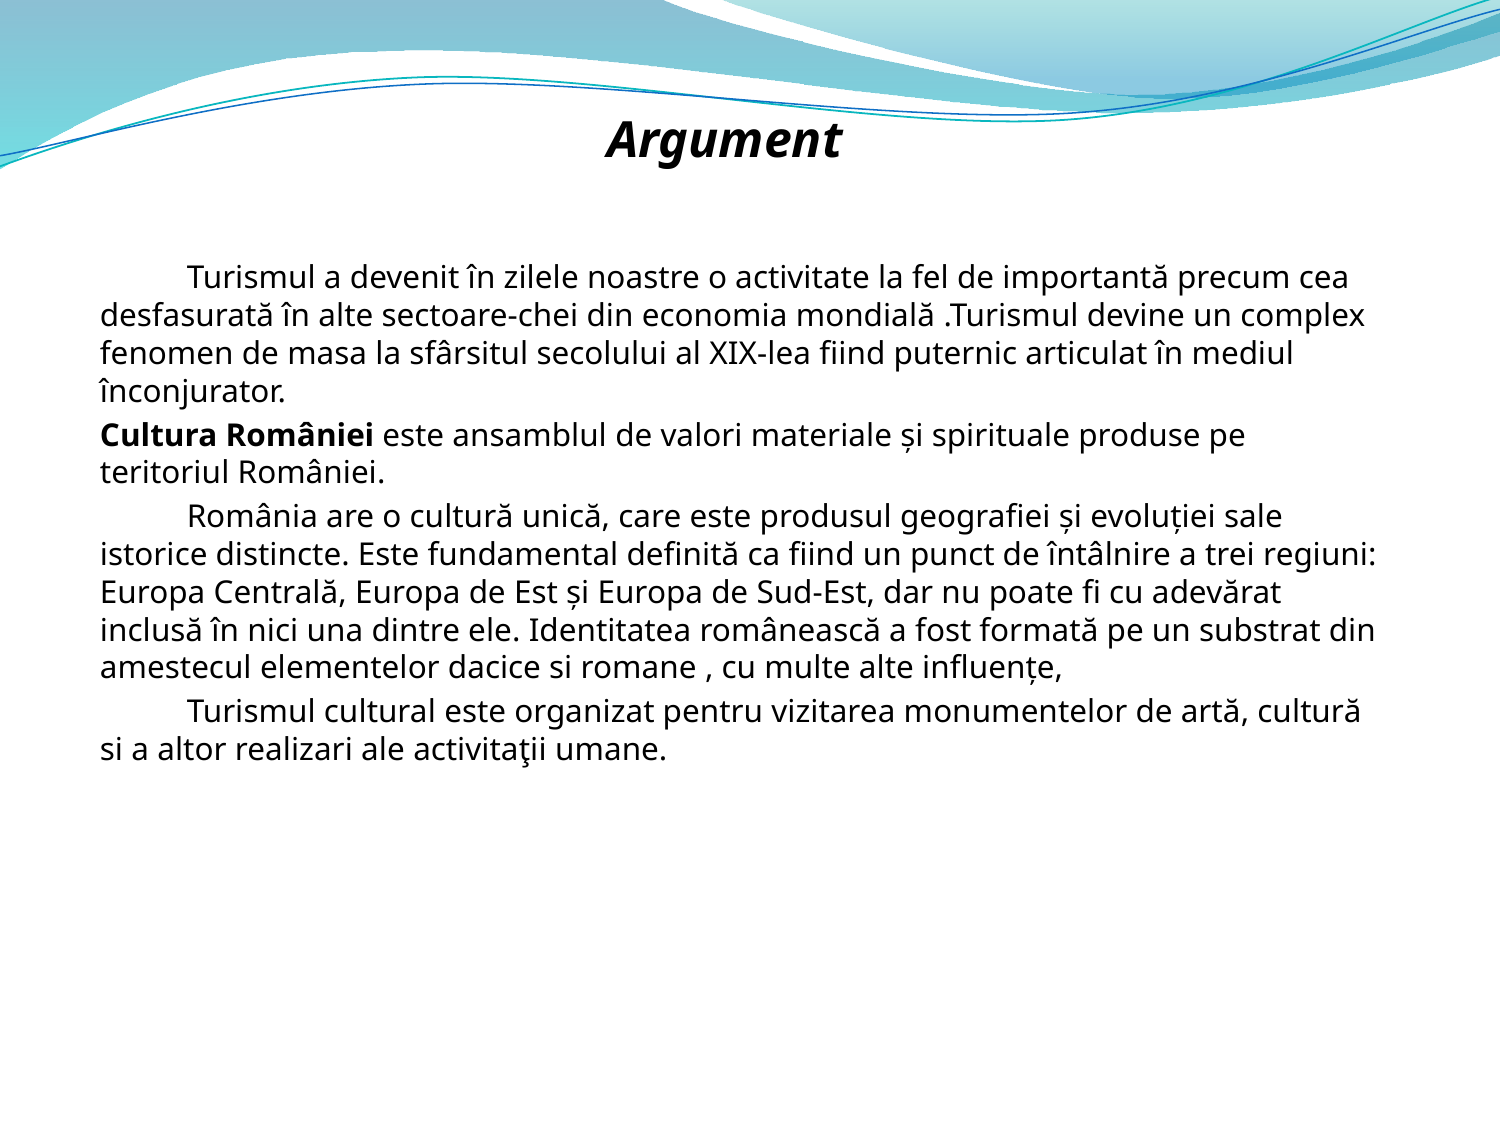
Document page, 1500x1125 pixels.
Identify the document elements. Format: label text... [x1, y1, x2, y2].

text_box Argument [512, 99, 938, 175]
subtitle Turismul a devenit în zilele noastre o activitate la fel de importantă precum cea desfasurată în alte sectoare-chei din economia mondială .Turismul devine un complex fenomen de masa la sfârsitul secolului al XIX-lea fiind puternic articulat în mediul înconjurator. Cultura României este ansamblul de valori materiale şi spirituale produse pe teritoriul României. România are o cultură unică, care este produsul geografiei şi evoluţiei sale istorice distincte. Este fundamental definită ca fiind un punct de întâlnire a trei regiuni: Europa Centrală, Europa de Est şi Europa de Sud-Est, dar nu poate fi cu adevărat inclusă în nici una dintre ele. Identitatea românească a fost formată pe un substrat din amestecul elementelor dacice si romane , cu multe alte influenţe, Turismul cultural este organizat pentru vizitarea monumentelor de artă, cultură si a altor realizari ale activitaţii umane. [99, 249, 1389, 775]
